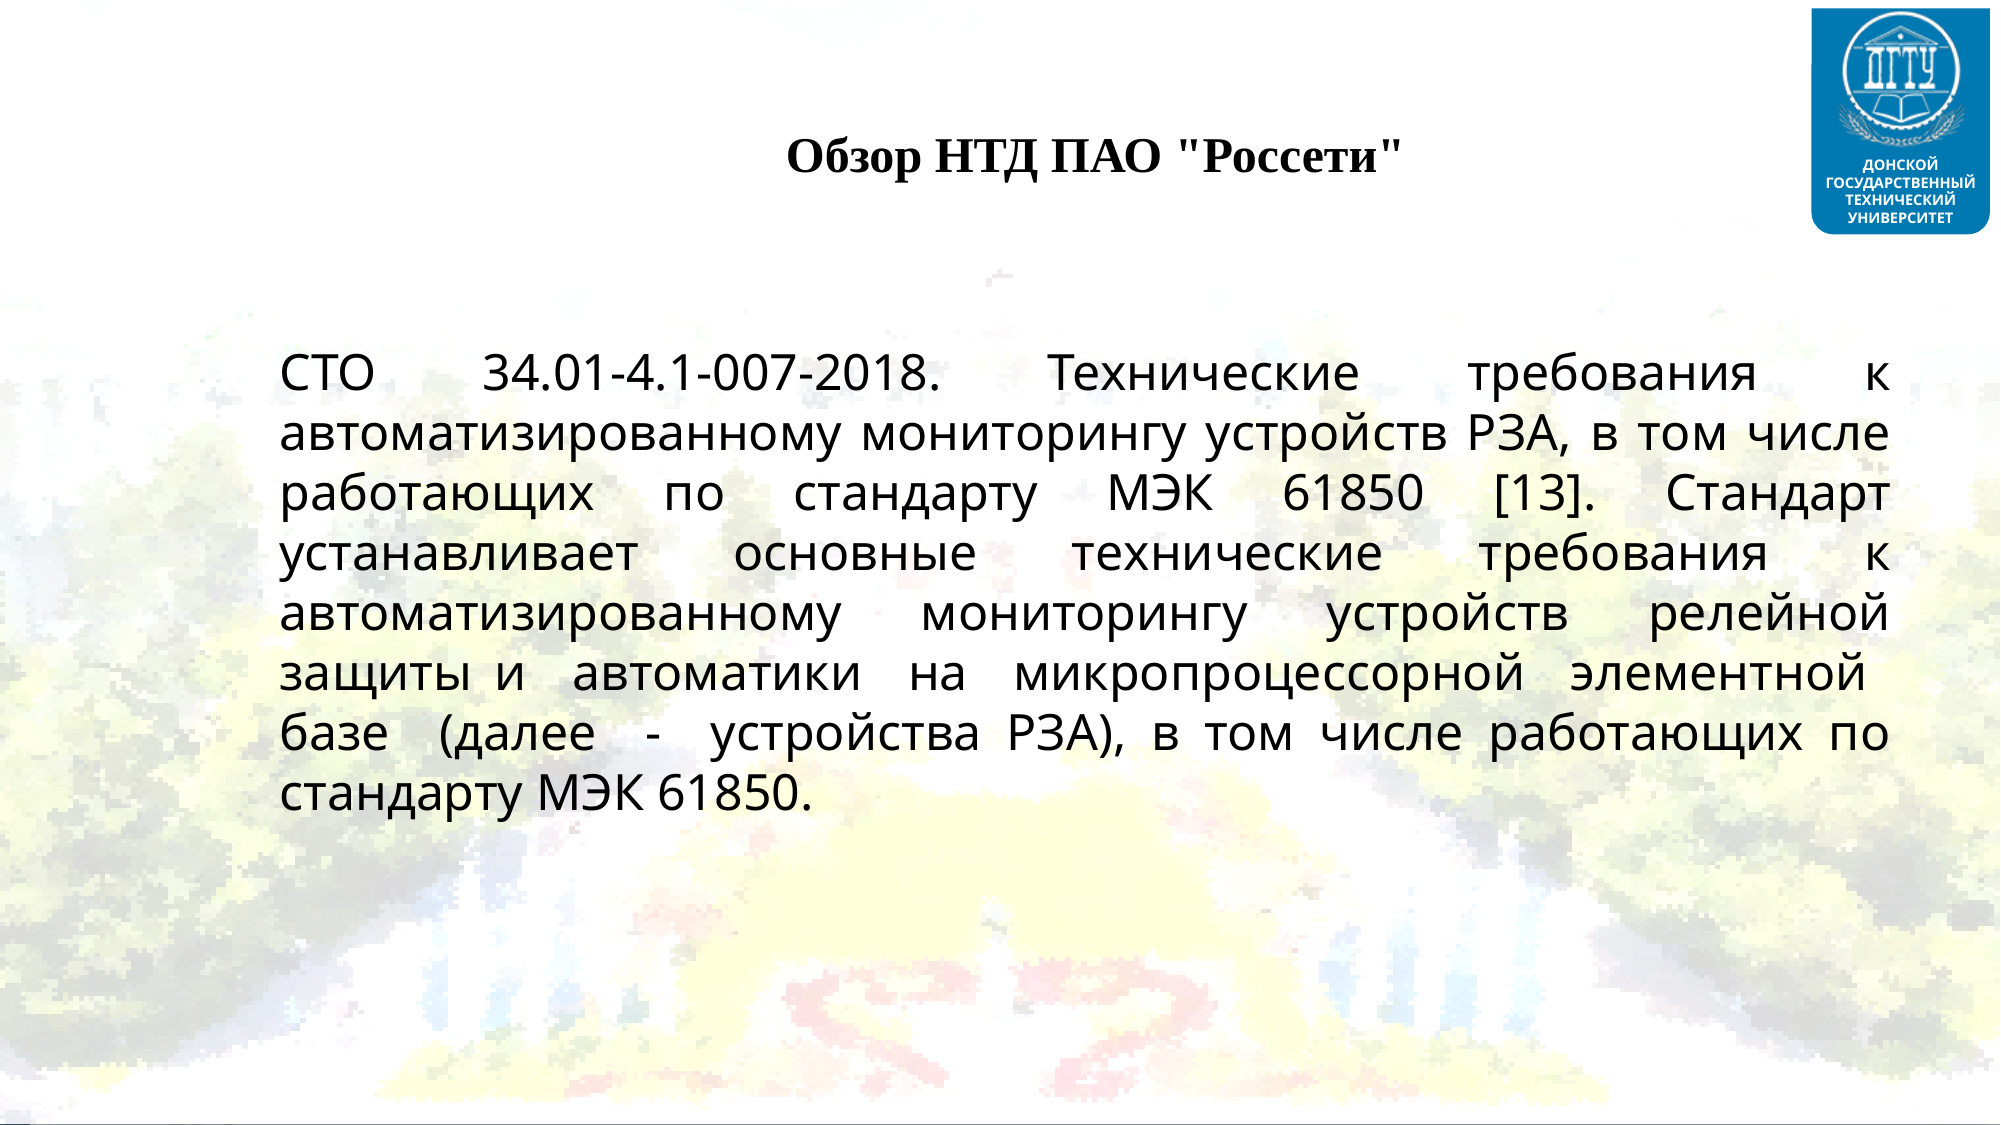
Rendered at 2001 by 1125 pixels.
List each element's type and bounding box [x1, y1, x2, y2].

text_box [1801, 8, 2000, 236]
picture [0, 0, 2000, 1125]
